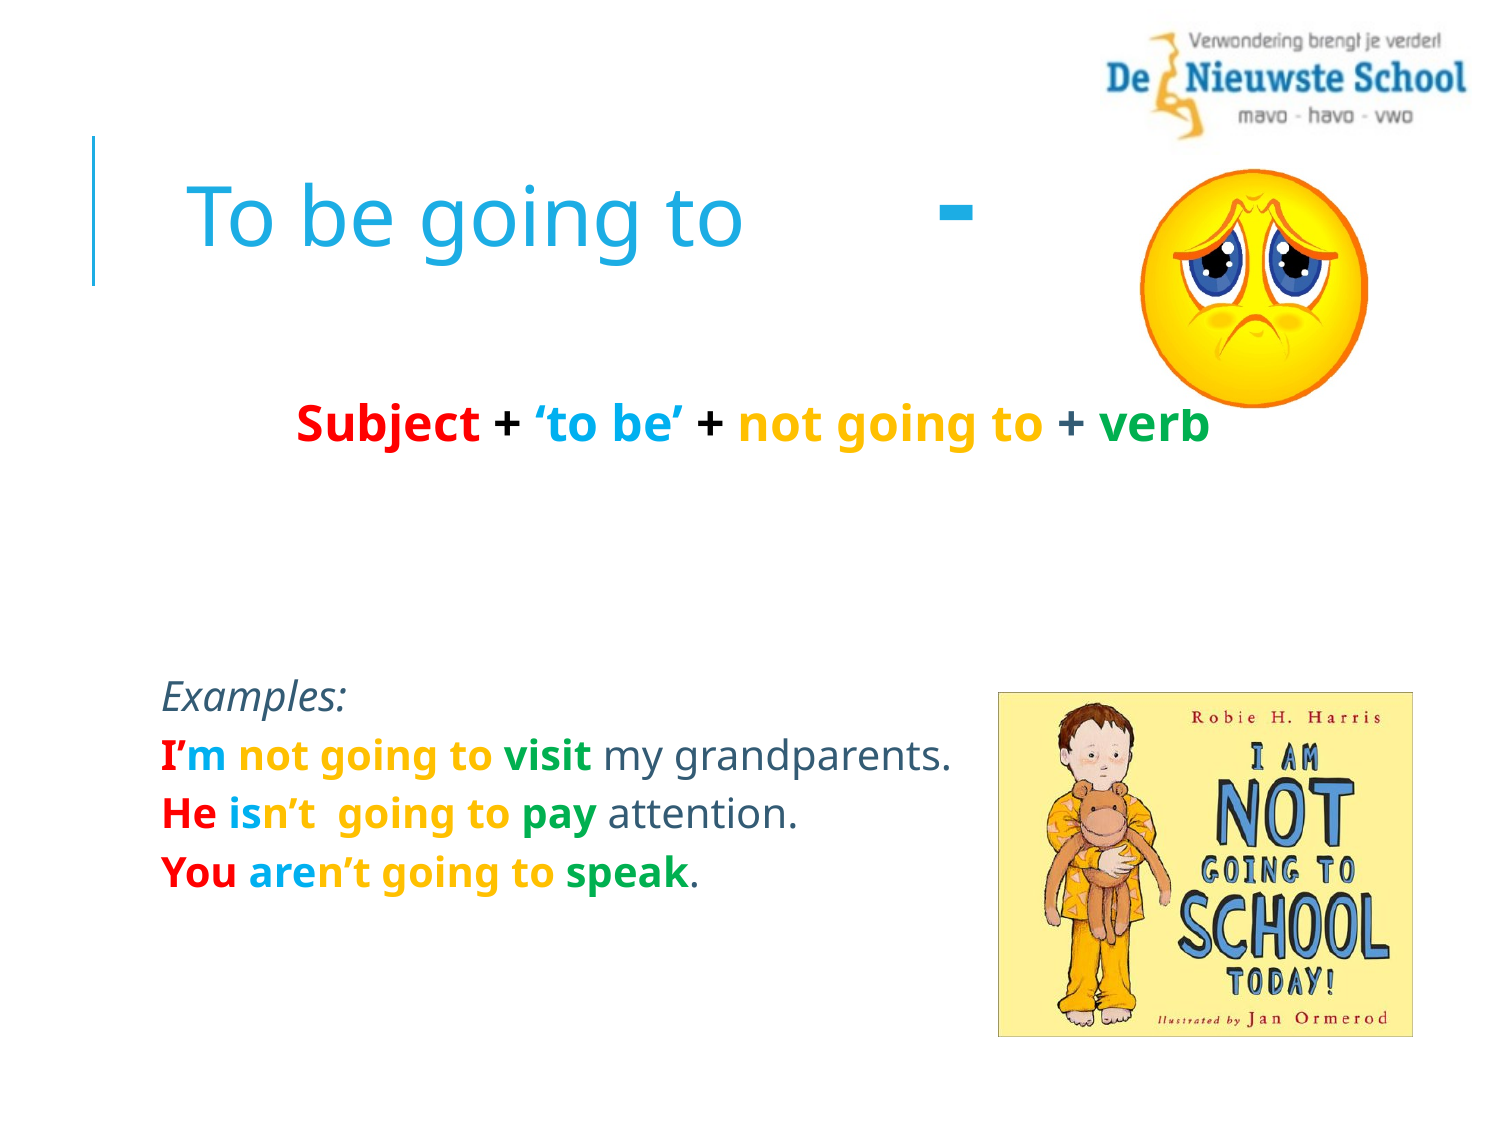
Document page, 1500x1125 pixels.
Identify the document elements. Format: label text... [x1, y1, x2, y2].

text_box To be going to - [171, 91, 1135, 279]
picture [1139, 168, 1369, 410]
text_box Subject + ‘to be’ + not going to + verb Examples: I’m not going to visit my grandparents. He isn’t going to pay attention. You aren’t going to speak. [145, 314, 1363, 1057]
picture [1100, 9, 1472, 156]
picture [997, 692, 1413, 1037]
